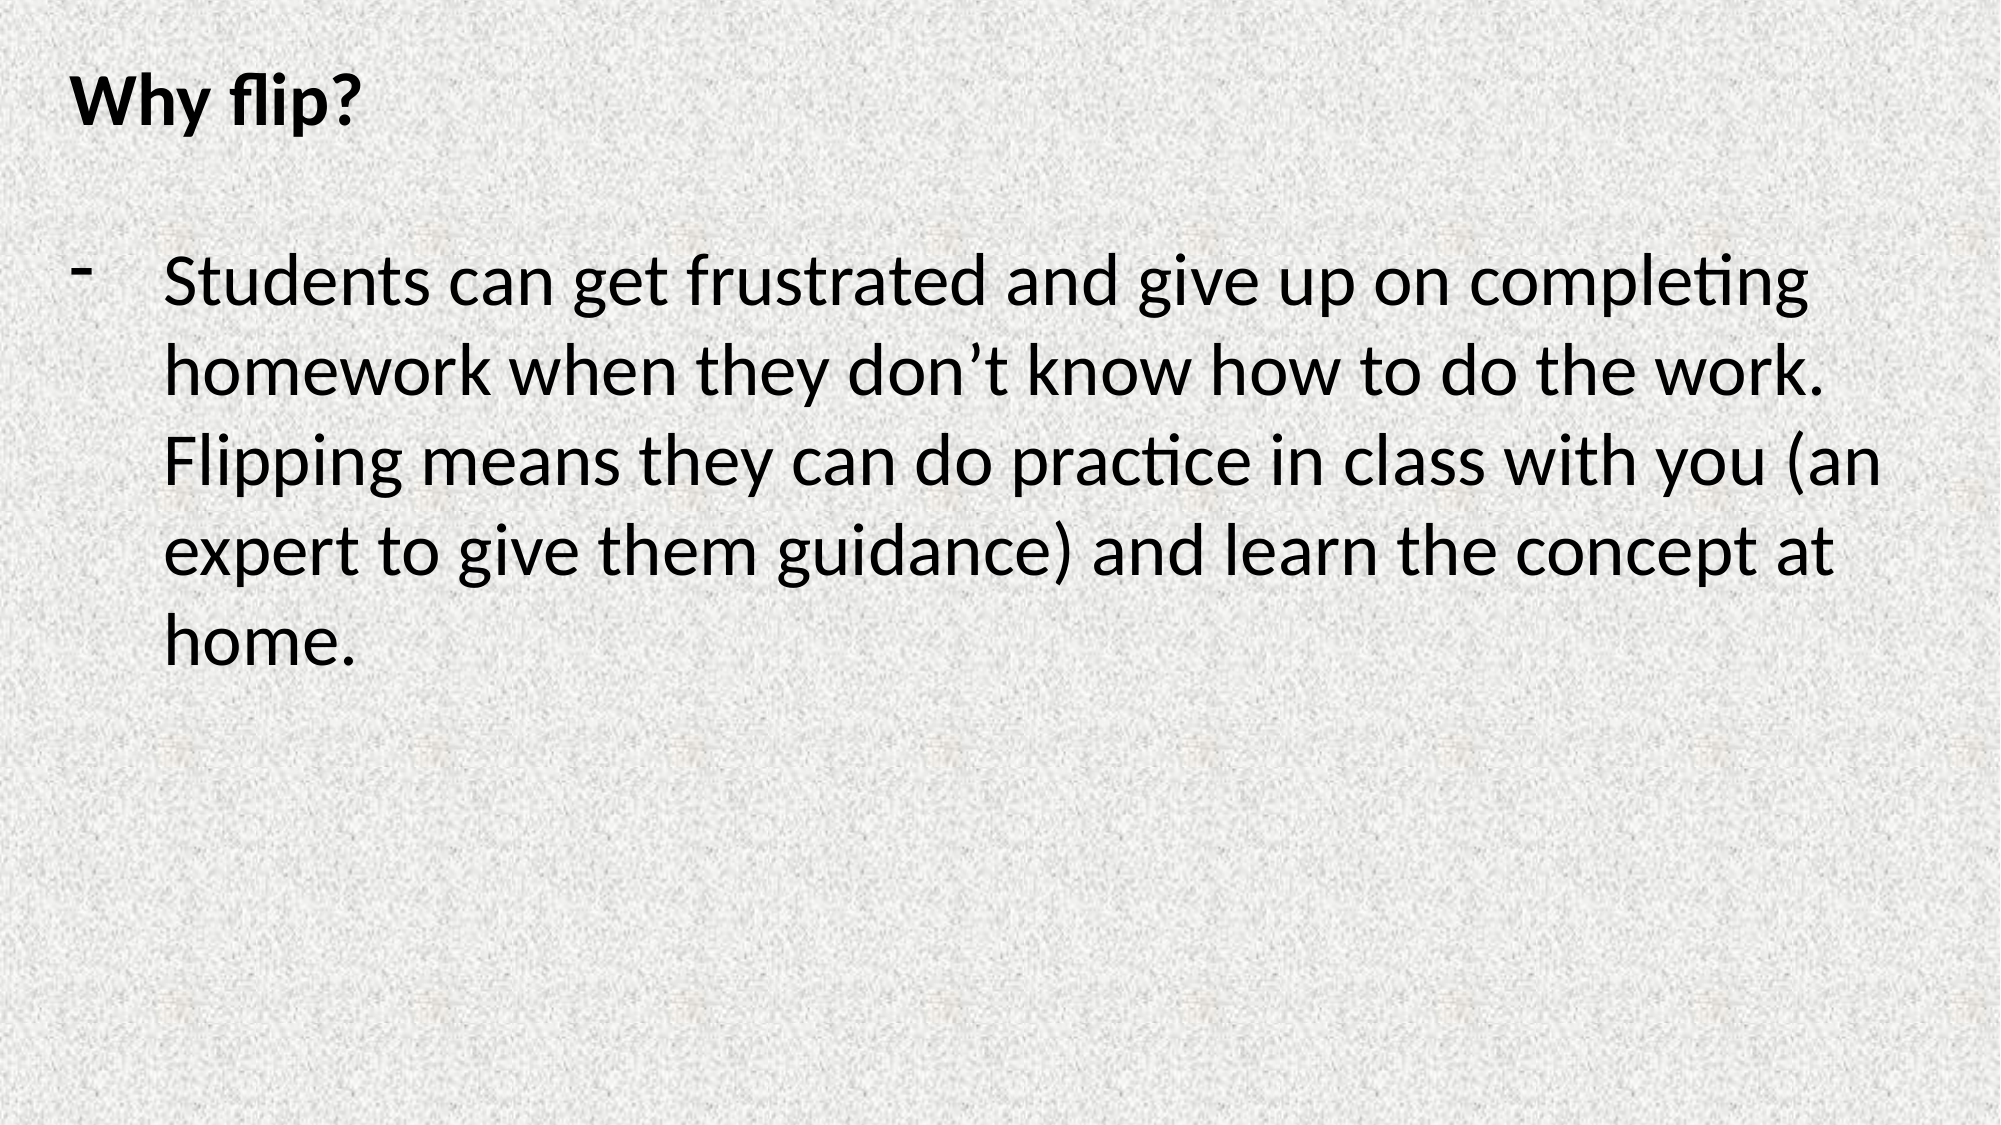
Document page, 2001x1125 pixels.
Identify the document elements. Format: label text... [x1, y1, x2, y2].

picture [0, 0, 2001, 1125]
text_box Why flip? Students can get frustrated and give up on completing homework when they don’t know how to do the work. Flipping means they can do practice in class with you (an expert to give them guidance) and learn the concept at home. [55, 42, 1920, 778]
